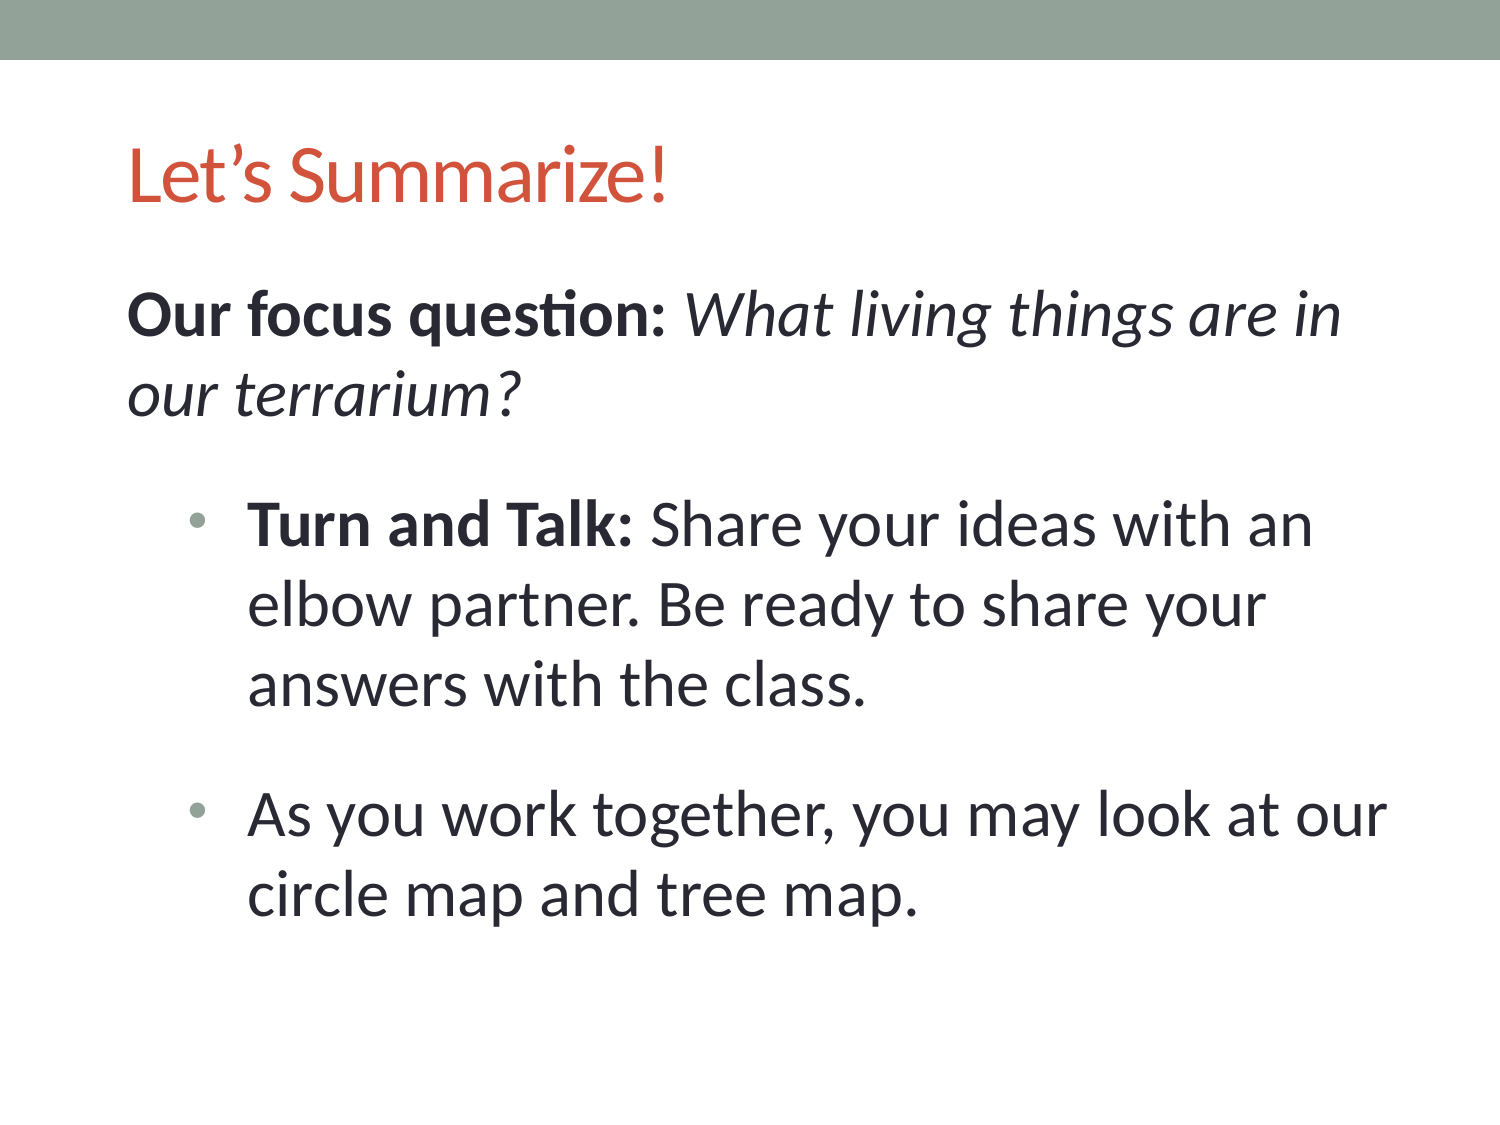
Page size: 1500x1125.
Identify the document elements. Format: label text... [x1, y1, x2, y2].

title Let’s Summarize! [112, 87, 1425, 250]
list Our focus question: What living things are in our terrarium? Turn and Talk: Share your ideas with an elbow partner. Be ready to share your answers with the class. As you work together, you may look at our circle map and tree map. [112, 262, 1425, 1063]
